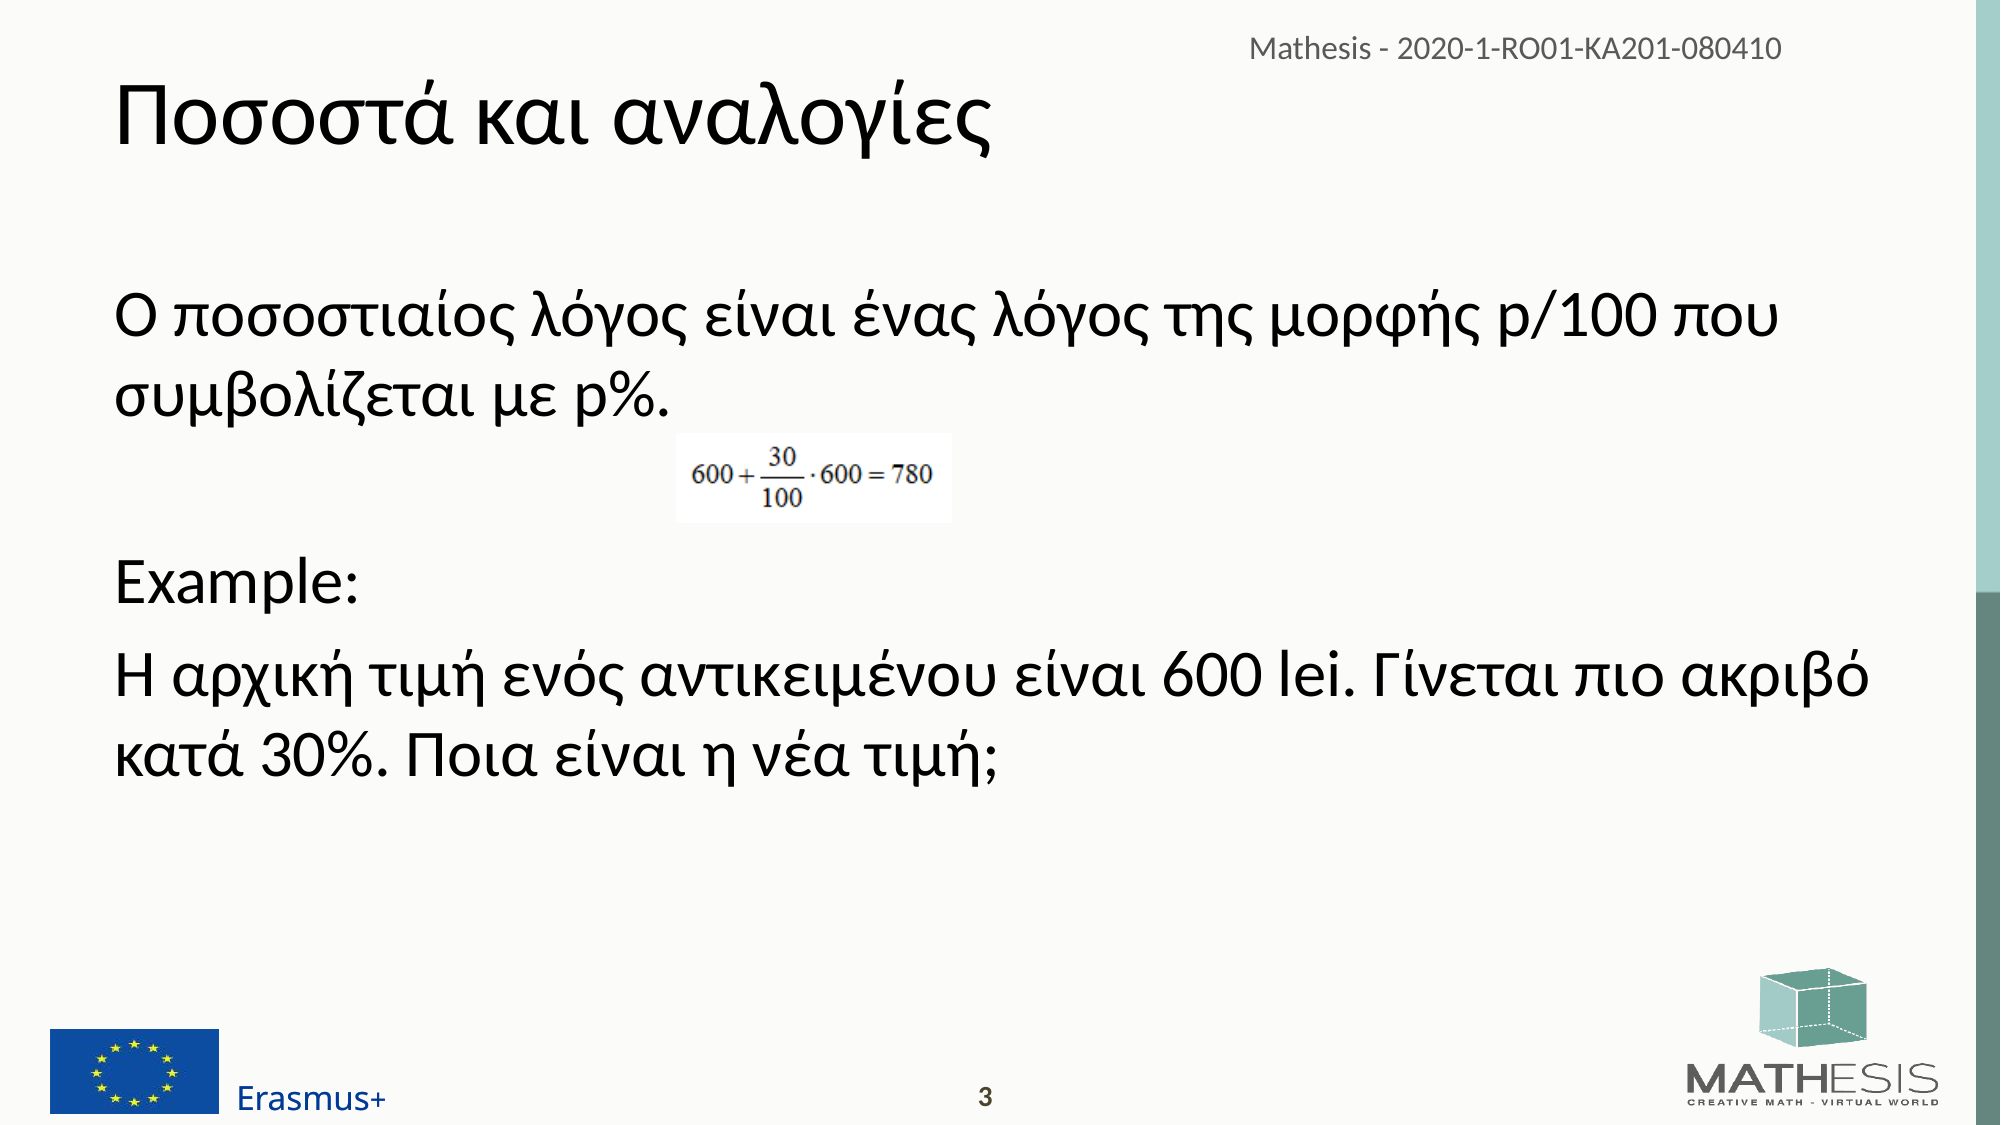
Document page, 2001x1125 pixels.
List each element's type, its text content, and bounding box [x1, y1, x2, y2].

picture [50, 1029, 219, 1114]
title Ποσοστά και αναλογίες [99, 45, 1900, 233]
picture [675, 433, 952, 524]
list Ο ποσοστιαίος λόγος είναι ένας λόγος της μορφής p/100 που συμβολίζεται με p%. Example: Η αρχική τιμή ενός αντικειμένου είναι 600 lei. Γίνεται πιο ακριβό κατά 30%. Ποια είναι η νέα τιμή; [99, 262, 1900, 1005]
